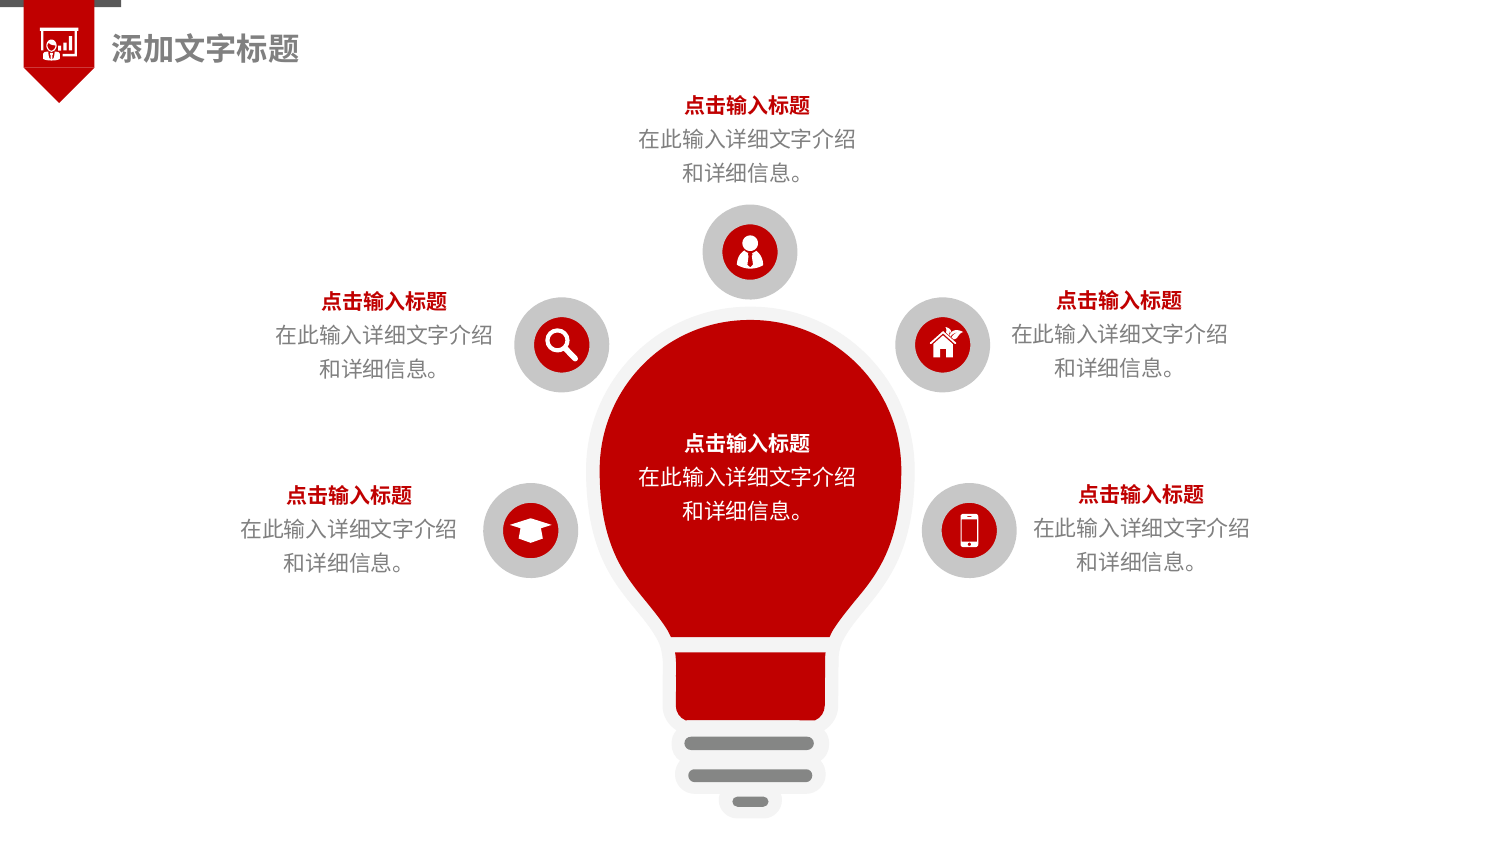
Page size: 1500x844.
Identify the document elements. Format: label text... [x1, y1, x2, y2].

text_box [95, 0, 122, 8]
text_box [586, 306, 915, 819]
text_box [712, 214, 788, 290]
text_box 点击输入标题 在此输入详细文字介绍 和详细信息。 [225, 475, 473, 583]
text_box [931, 492, 1007, 569]
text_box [23, 0, 95, 104]
text_box 添加文字标题 [103, 24, 343, 71]
text_box [0, 0, 23, 8]
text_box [524, 307, 600, 383]
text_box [493, 492, 569, 569]
text_box 点击输入标题 在此输入详细文字介绍 和详细信息。 [261, 281, 509, 390]
text_box 点击输入标题 在此输入详细文字介绍 和详细信息。 [996, 280, 1244, 389]
text_box 点击输入标题 在此输入详细文字介绍 和详细信息。 [1018, 474, 1266, 583]
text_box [905, 307, 981, 383]
text_box 点击输入标题 在此输入详细文字介绍 和详细信息。 [624, 85, 872, 194]
